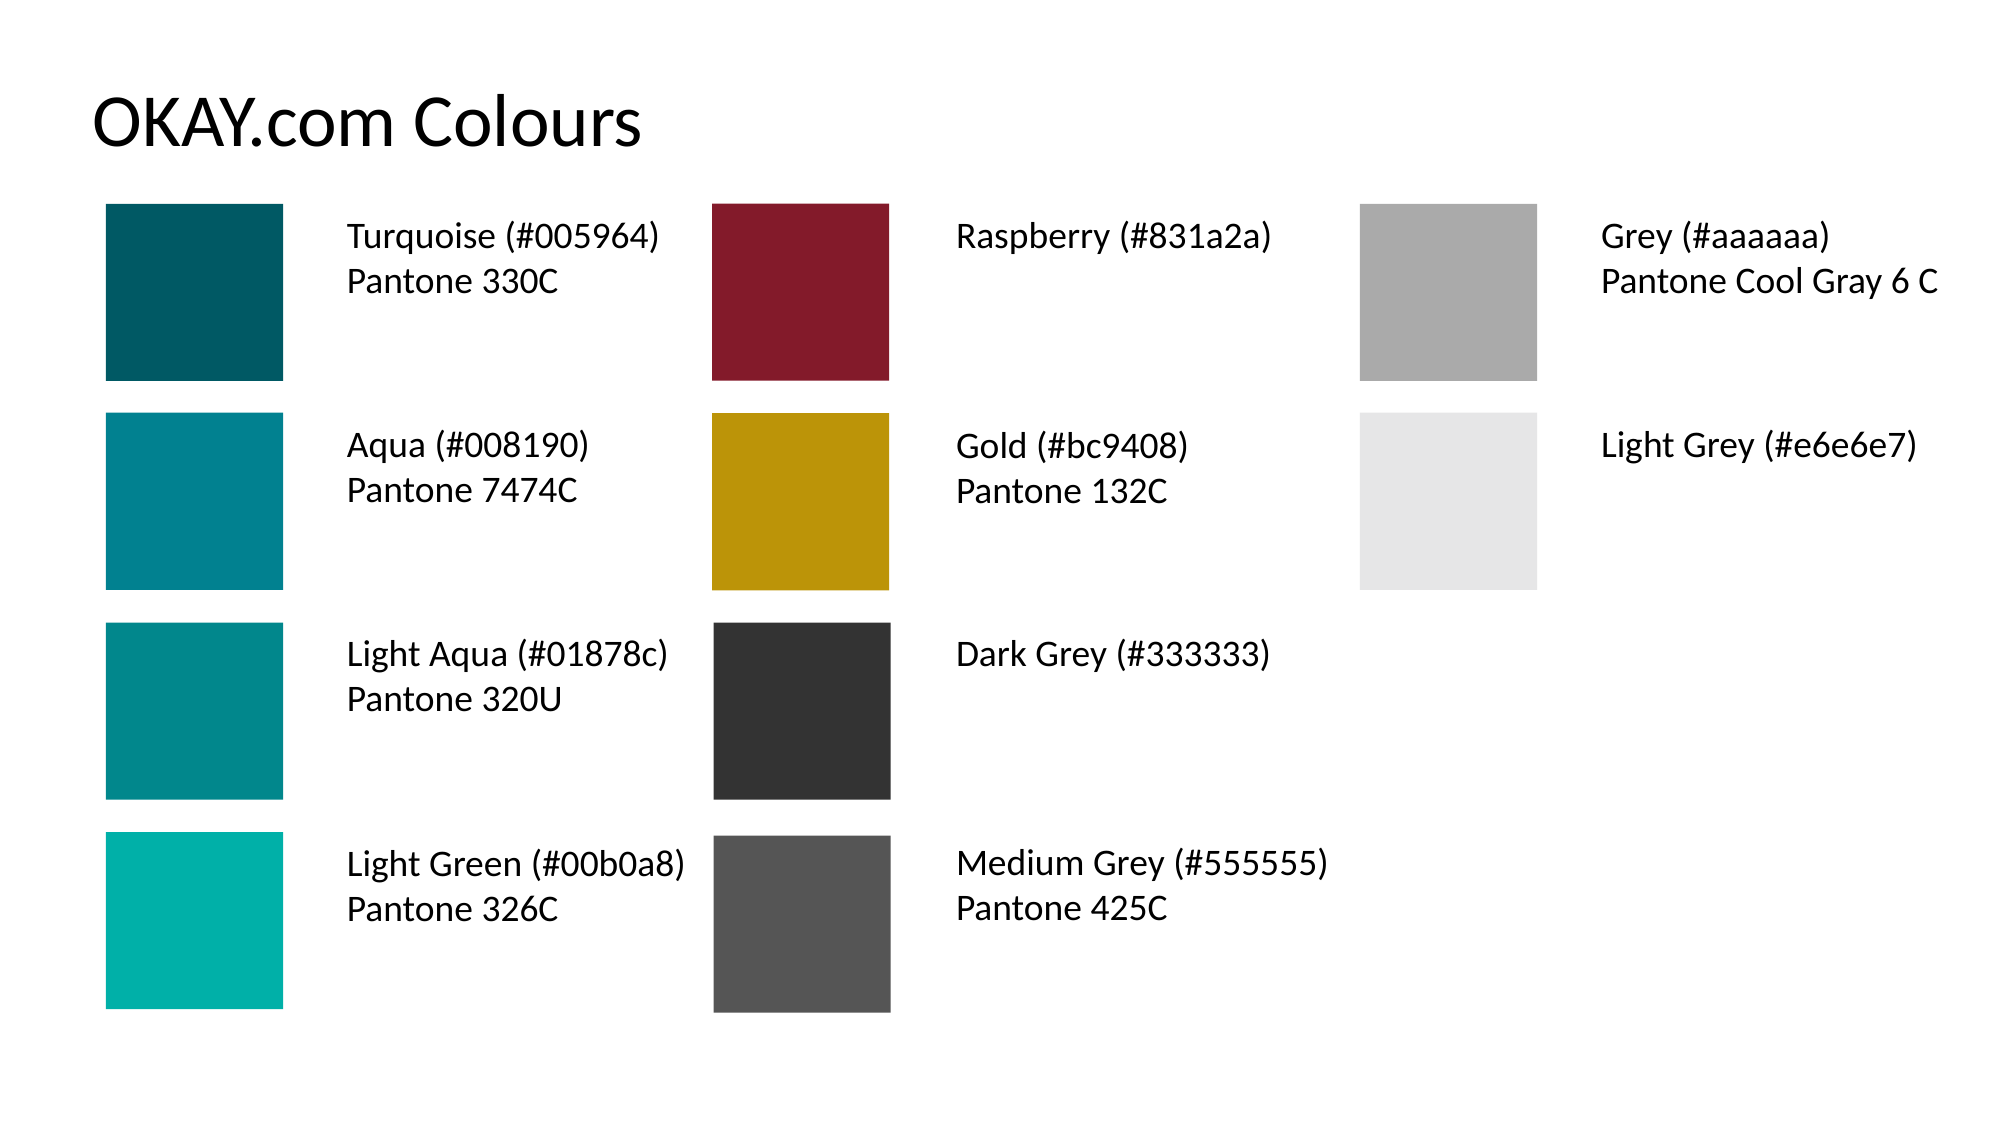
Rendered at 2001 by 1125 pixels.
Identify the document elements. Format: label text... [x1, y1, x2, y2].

text_box [713, 622, 892, 801]
text_box Aqua (#008190) Pantone 7474C [332, 412, 711, 518]
text_box [711, 202, 890, 382]
text_box [1359, 203, 1538, 382]
text_box Gold (#bc9408) Pantone 132C [941, 413, 1359, 518]
text_box Dark Grey (#333333) [941, 622, 1369, 682]
text_box [105, 412, 284, 591]
text_box Grey (#aaaaaa) Pantone Cool Gray 6 C [1586, 203, 2000, 309]
text_box [105, 622, 284, 801]
text_box Medium Grey (#555555) Pantone 425C [941, 831, 1369, 936]
text_box Light Aqua (#01878c) Pantone 320U [332, 621, 760, 727]
text_box [1359, 412, 1538, 591]
text_box [105, 203, 284, 382]
text_box OKAY.com Colours [78, 64, 841, 169]
text_box Raspberry (#831a2a) [941, 203, 1359, 264]
text_box Turquoise (#005964) Pantone 330C [332, 203, 711, 309]
text_box [713, 834, 892, 1014]
text_box Light Grey (#e6e6e7) [1586, 412, 2000, 473]
text_box [711, 412, 890, 591]
text_box Light Green (#00b0a8) Pantone 326C [332, 831, 760, 937]
text_box [105, 831, 284, 1010]
